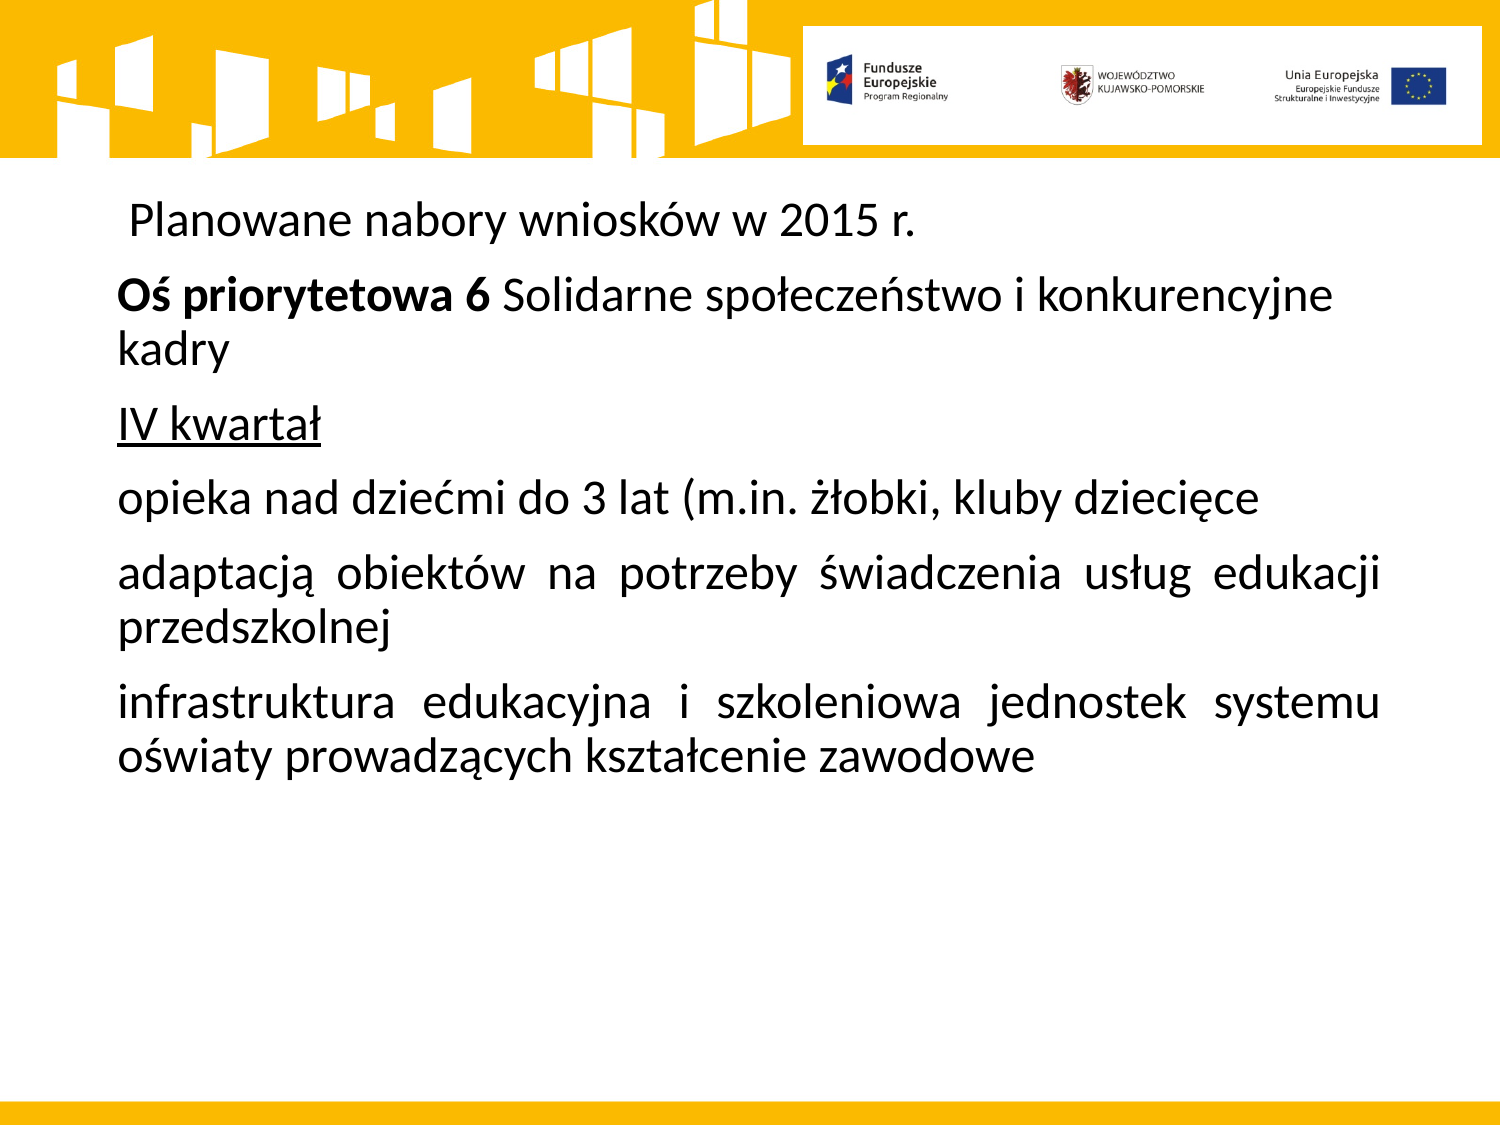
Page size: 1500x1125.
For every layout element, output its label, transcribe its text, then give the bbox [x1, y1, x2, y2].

list Planowane nabory wniosków w 2015 r. Oś priorytetowa 6 Solidarne społeczeństwo i konkurencyjne kadry IV kwartał opieka nad dziećmi do 3 lat (m.in. żłobki, kluby dziecięce adaptacją obiektów na potrzeby świadczenia usług edukacji przedszkolnej infrastruktura edukacyjna i szkoleniowa jednostek systemu oświaty prowadzących kształcenie zawodowe [102, 185, 1397, 999]
picture [0, 0, 1500, 1125]
